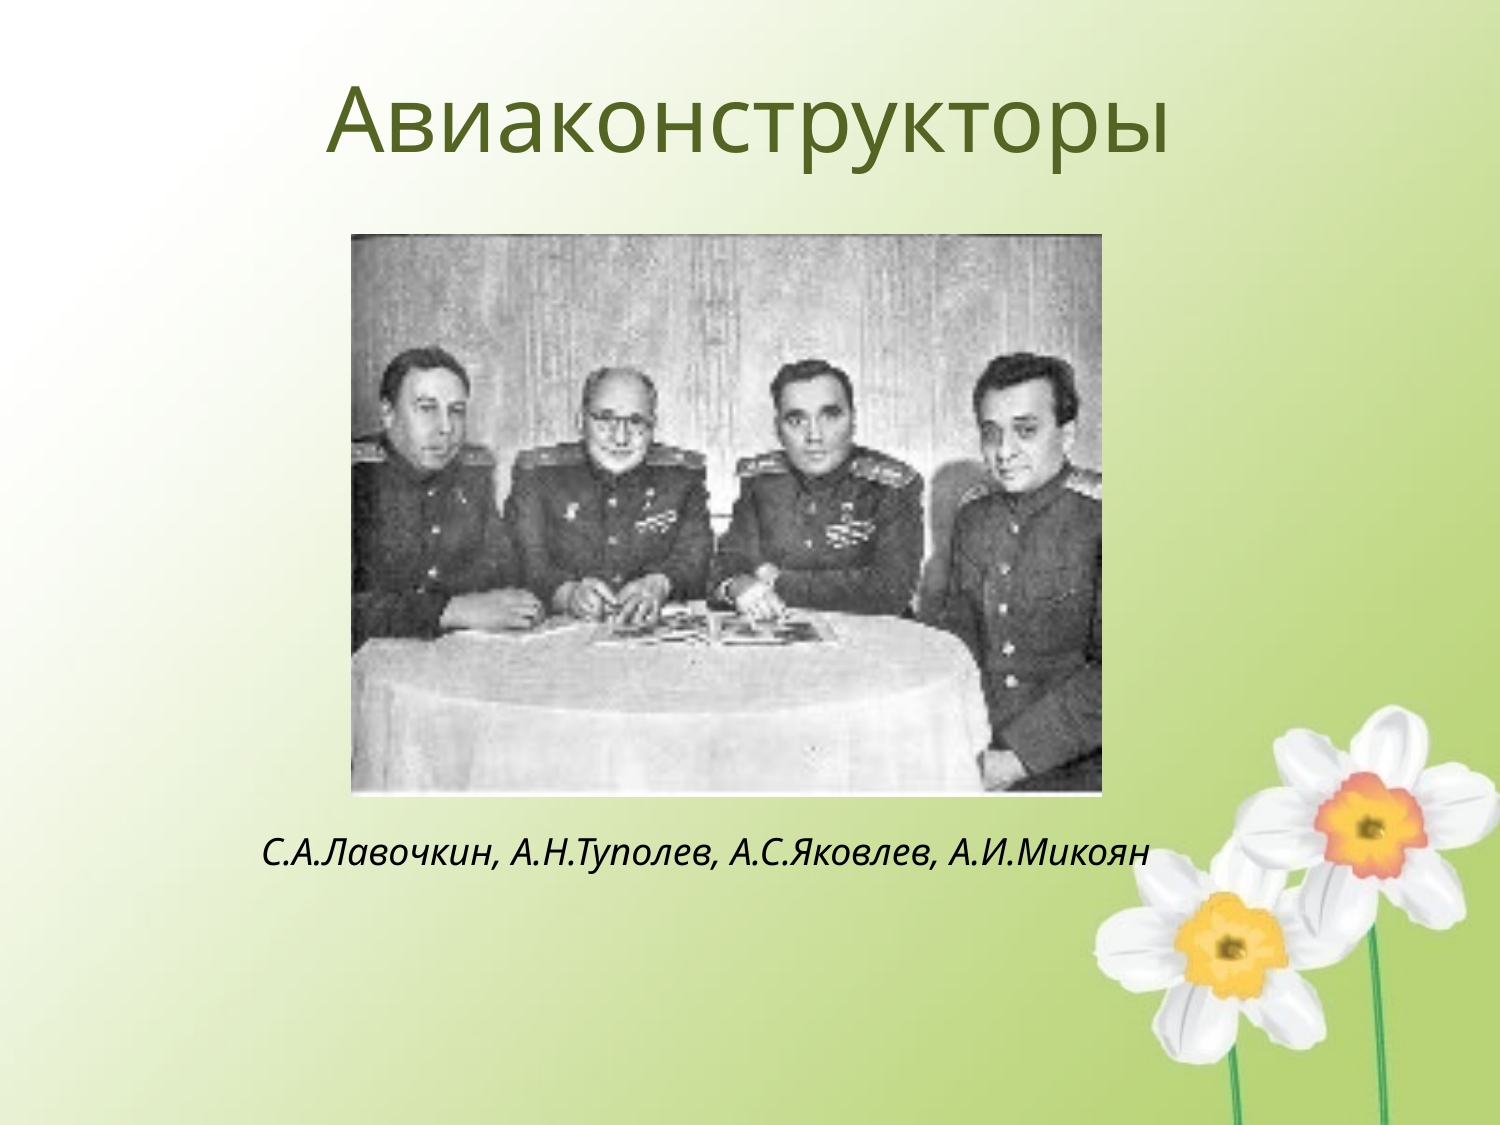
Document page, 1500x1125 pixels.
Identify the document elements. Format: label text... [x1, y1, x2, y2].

text_box С.А.Лавочкин, А.Н.Туполев, А.С.Яковлев, А.И.Микоян [246, 820, 1278, 925]
picture [0, 0, 1500, 1125]
title Авиаконструкторы [75, 45, 1425, 188]
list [351, 234, 1102, 798]
